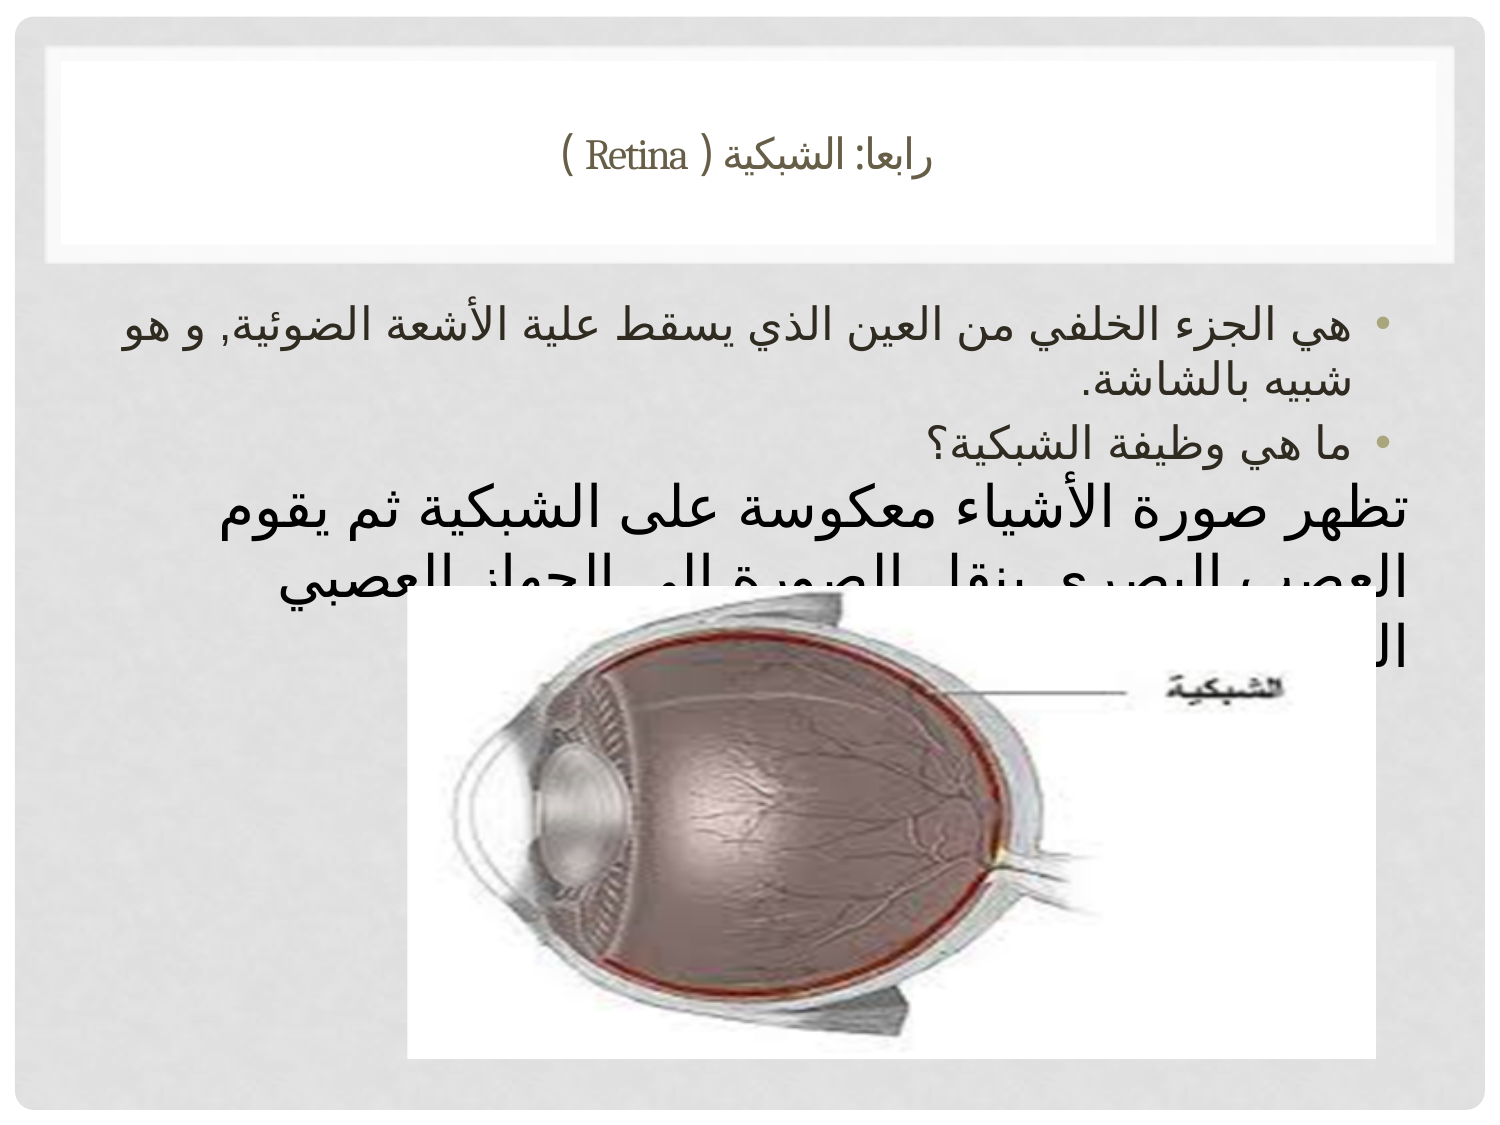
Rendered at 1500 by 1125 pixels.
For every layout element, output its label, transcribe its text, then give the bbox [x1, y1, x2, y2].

title رابعا: الشبكية ( Retina ) [69, 66, 1425, 238]
list هي الجزء الخلفي من العين الذي يسقط علية الأشعة الضوئية, و هو شبيه بالشاشة. ما هي وظيفة الشبكية؟ تظهر صورة الأشياء معكوسة على الشبكية ثم يقوم العصب البصري بنقل الصورة إلى الجهاز العصبي المركزي . [75, 287, 1425, 1005]
picture [407, 585, 1377, 1059]
